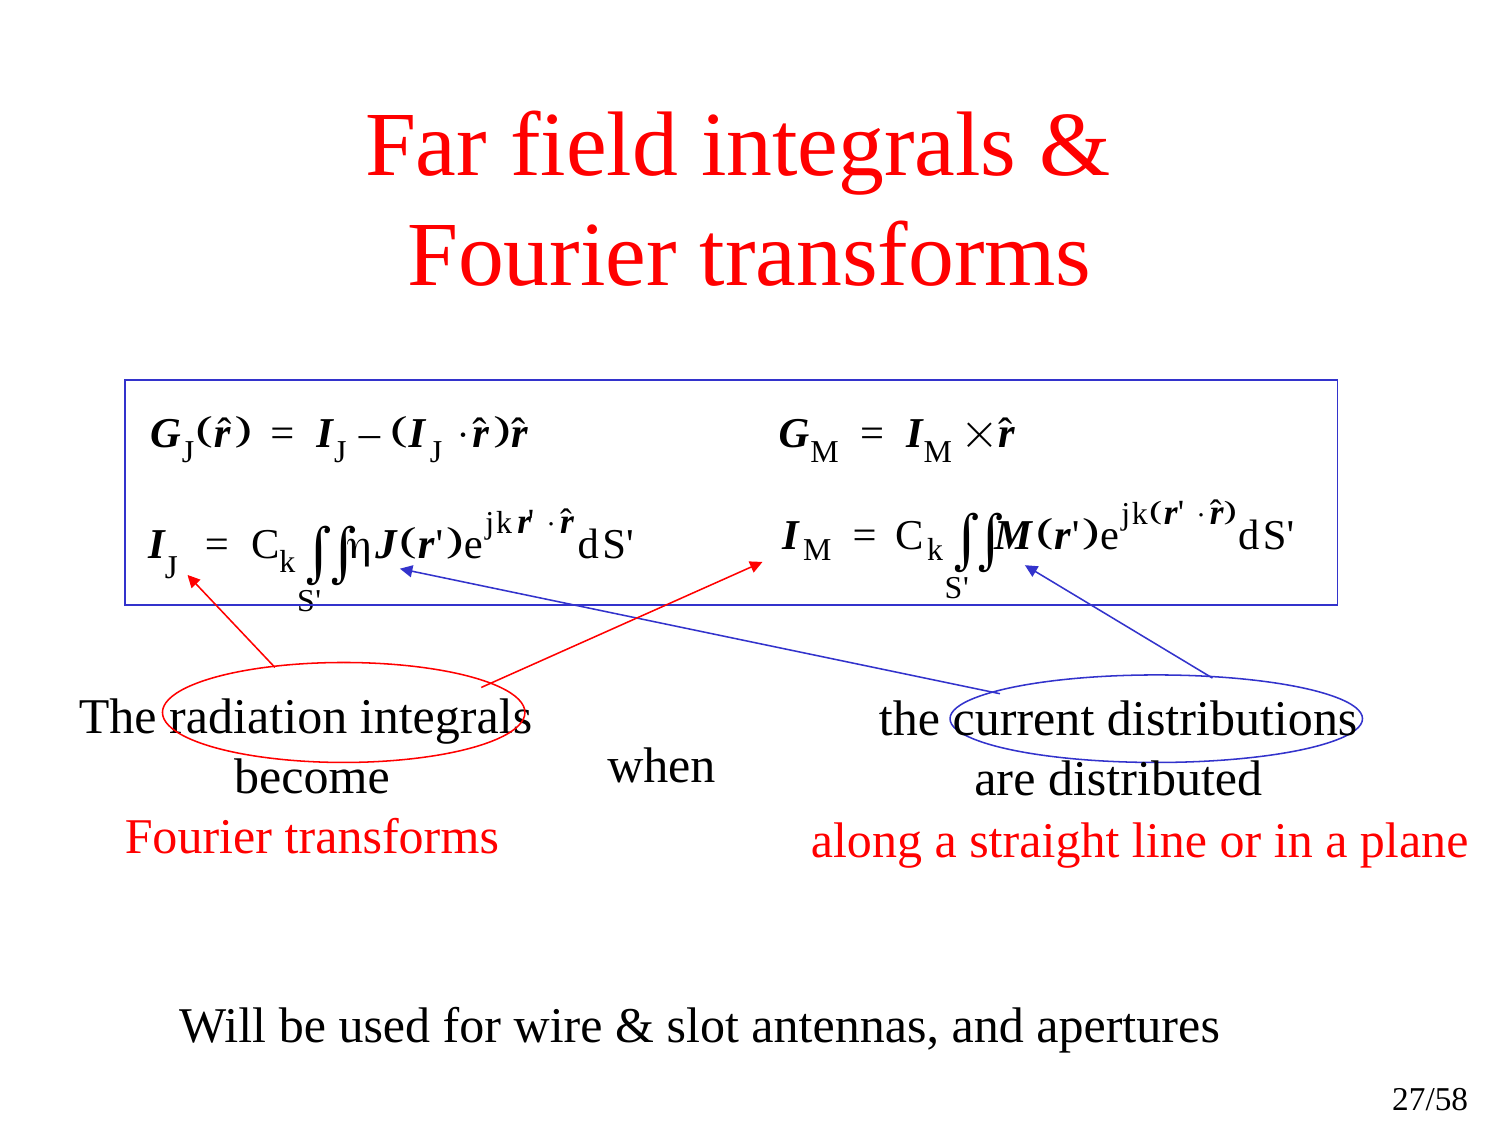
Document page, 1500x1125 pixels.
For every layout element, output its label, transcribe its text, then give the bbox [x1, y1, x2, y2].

text_box [1080, 674, 1233, 678]
picture [774, 412, 1024, 473]
text_box [643, 561, 763, 616]
picture [137, 487, 639, 637]
text_box when [592, 724, 731, 800]
text_box along a straight line or in a plane [795, 799, 1484, 875]
text_box [162, 662, 525, 763]
title Far field integrals & Fourier transforms [112, 99, 1388, 288]
text_box The radiation integrals become Fourier transforms [64, 676, 560, 871]
text_box [124, 379, 1338, 605]
text_box the current distributions are distributed [864, 678, 1373, 799]
text_box Will be used for wire & slot antennas, and apertures [164, 985, 1288, 1060]
picture [774, 474, 1306, 628]
picture [149, 412, 533, 473]
